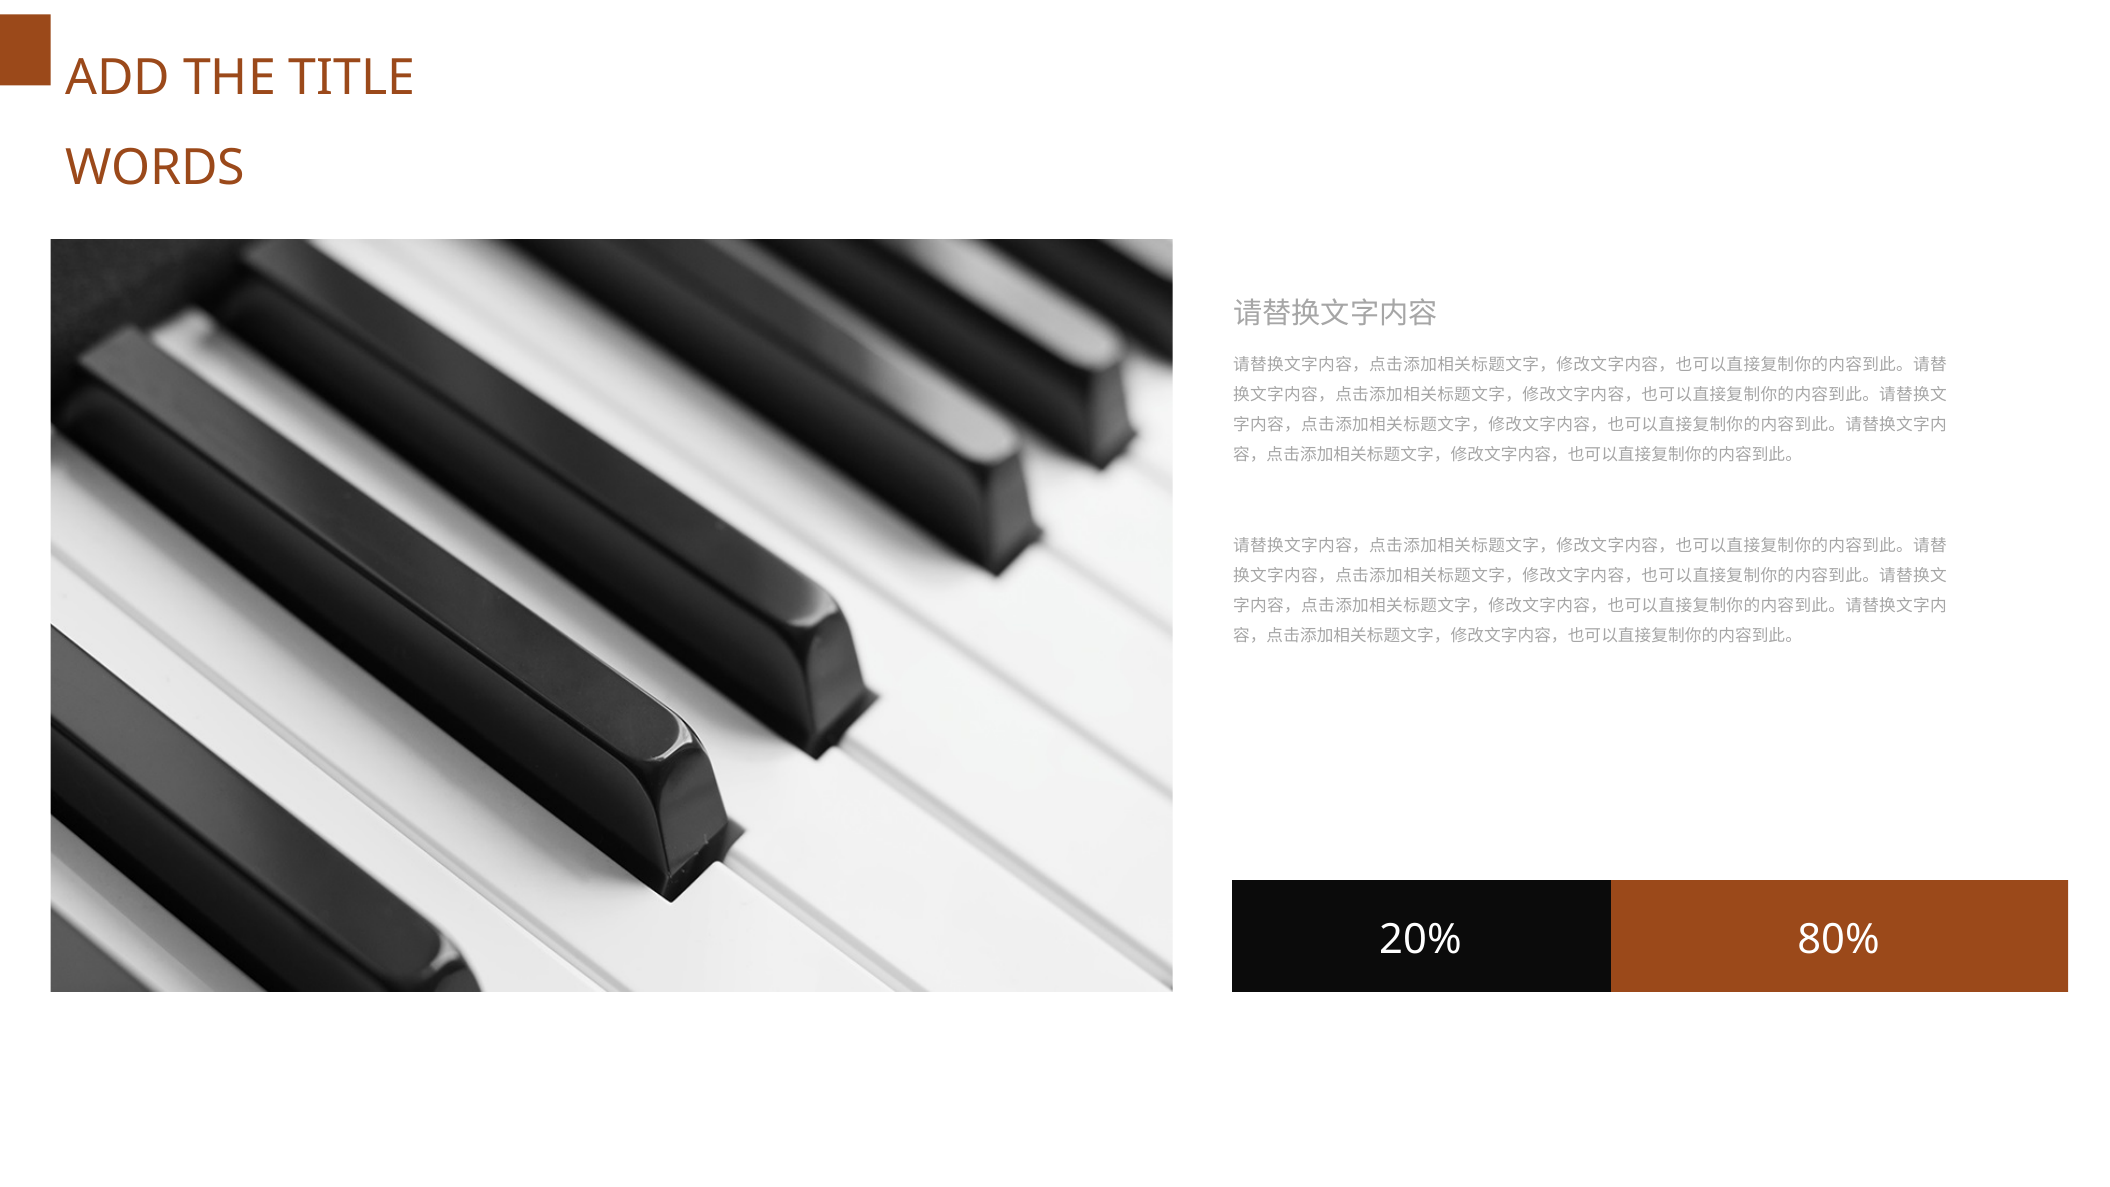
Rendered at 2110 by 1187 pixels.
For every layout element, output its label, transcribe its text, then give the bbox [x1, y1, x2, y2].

text_box 请替换文字内容，点击添加相关标题文字，修改文字内容，也可以直接复制你的内容到此。请替换文字内容，点击添加相关标题文字，修改文字内容，也可以直接复制你的内容到此。请替换文字内容，点击添加相关标题文字，修改文字内容，也可以直接复制你的内容到此。请替换文字内容，点击添加相关标题文字，修改文字内容，也可以直接复制你的内容到此。 [1217, 517, 1964, 642]
text_box ADD THE TITLE WORDS [50, 7, 583, 202]
text_box [1610, 879, 2069, 993]
text_box 80% [1782, 904, 1937, 969]
text_box 请替换文字内容，点击添加相关标题文字，修改文字内容，也可以直接复制你的内容到此。请替换文字内容，点击添加相关标题文字，修改文字内容，也可以直接复制你的内容到此。请替换文字内容，点击添加相关标题文字，修改文字内容，也可以直接复制你的内容到此。请替换文字内容，点击添加相关标题文字，修改文字内容，也可以直接复制你的内容到此。 [1217, 336, 1964, 461]
text_box 请替换文字内容 [1217, 286, 1519, 336]
text_box 20% [1364, 904, 1519, 969]
text_box [50, 238, 1174, 993]
text_box [1231, 879, 1610, 993]
